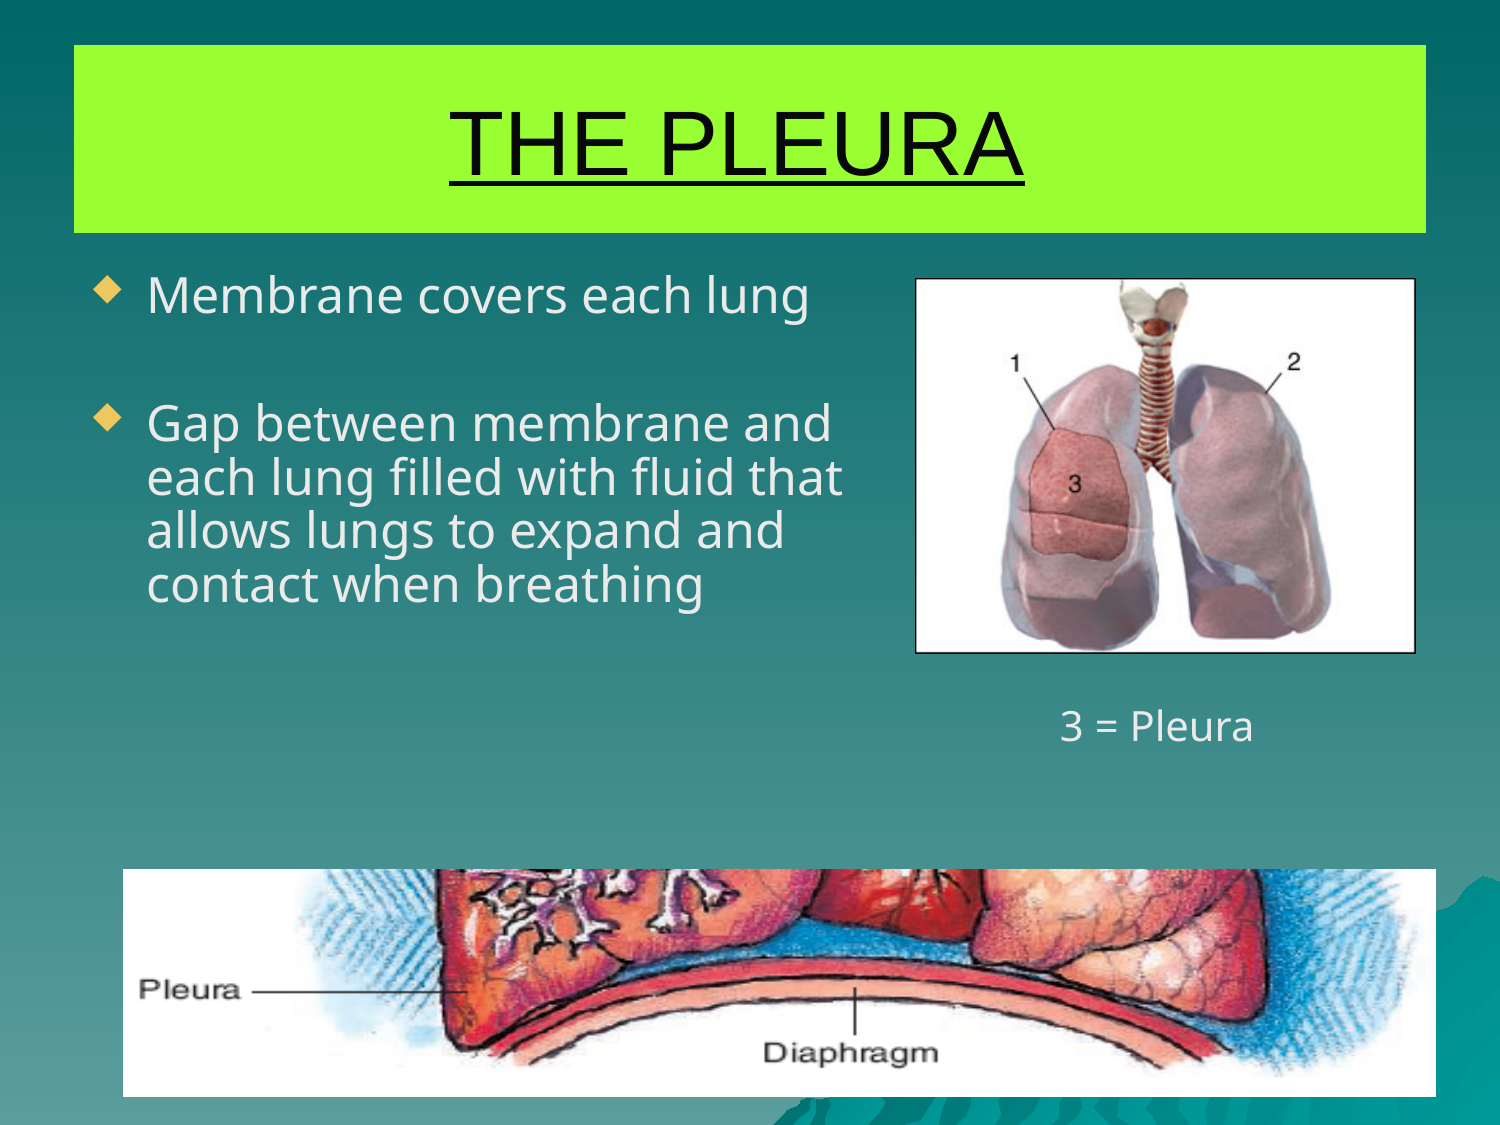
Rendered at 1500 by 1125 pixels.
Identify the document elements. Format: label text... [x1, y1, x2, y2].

list Membrane covers each lung Gap between membrane and each lung filled with fluid that allows lungs to expand and contact when breathing [74, 262, 869, 835]
picture [915, 278, 1416, 655]
text_box 3 = Pleura [1045, 692, 1364, 815]
picture [1282, 869, 1295, 875]
title THE PLEURA [74, 45, 1426, 233]
picture [1266, 869, 1273, 878]
picture [123, 869, 1436, 1097]
